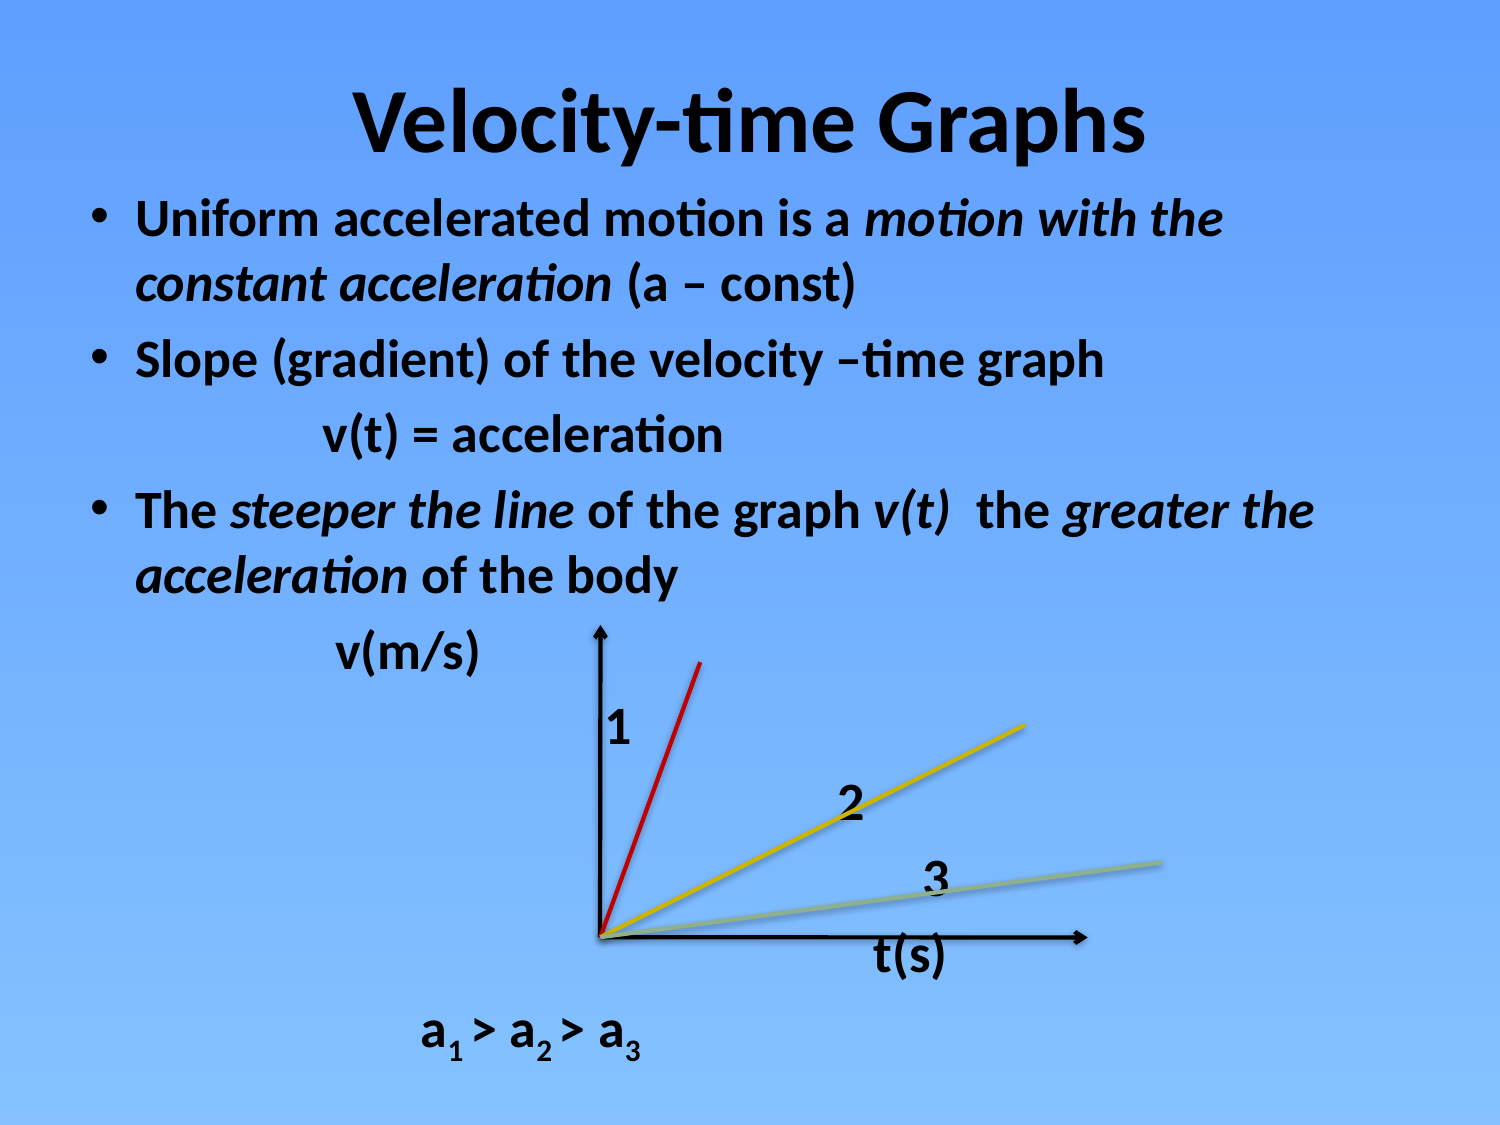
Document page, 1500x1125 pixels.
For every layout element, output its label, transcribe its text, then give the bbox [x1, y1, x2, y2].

list Uniform accelerated motion is a motion with the constant acceleration (a – const) Slope (gradient) of the velocity –time graph v(t) = acceleration The steeper the line of the graph v(t) the greater the acceleration of the body v(m/s) 1 2 3 t(s) a1 > a2 > a3 [75, 188, 1425, 1125]
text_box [599, 624, 1163, 938]
title Velocity-time Graphs [75, 45, 1425, 188]
